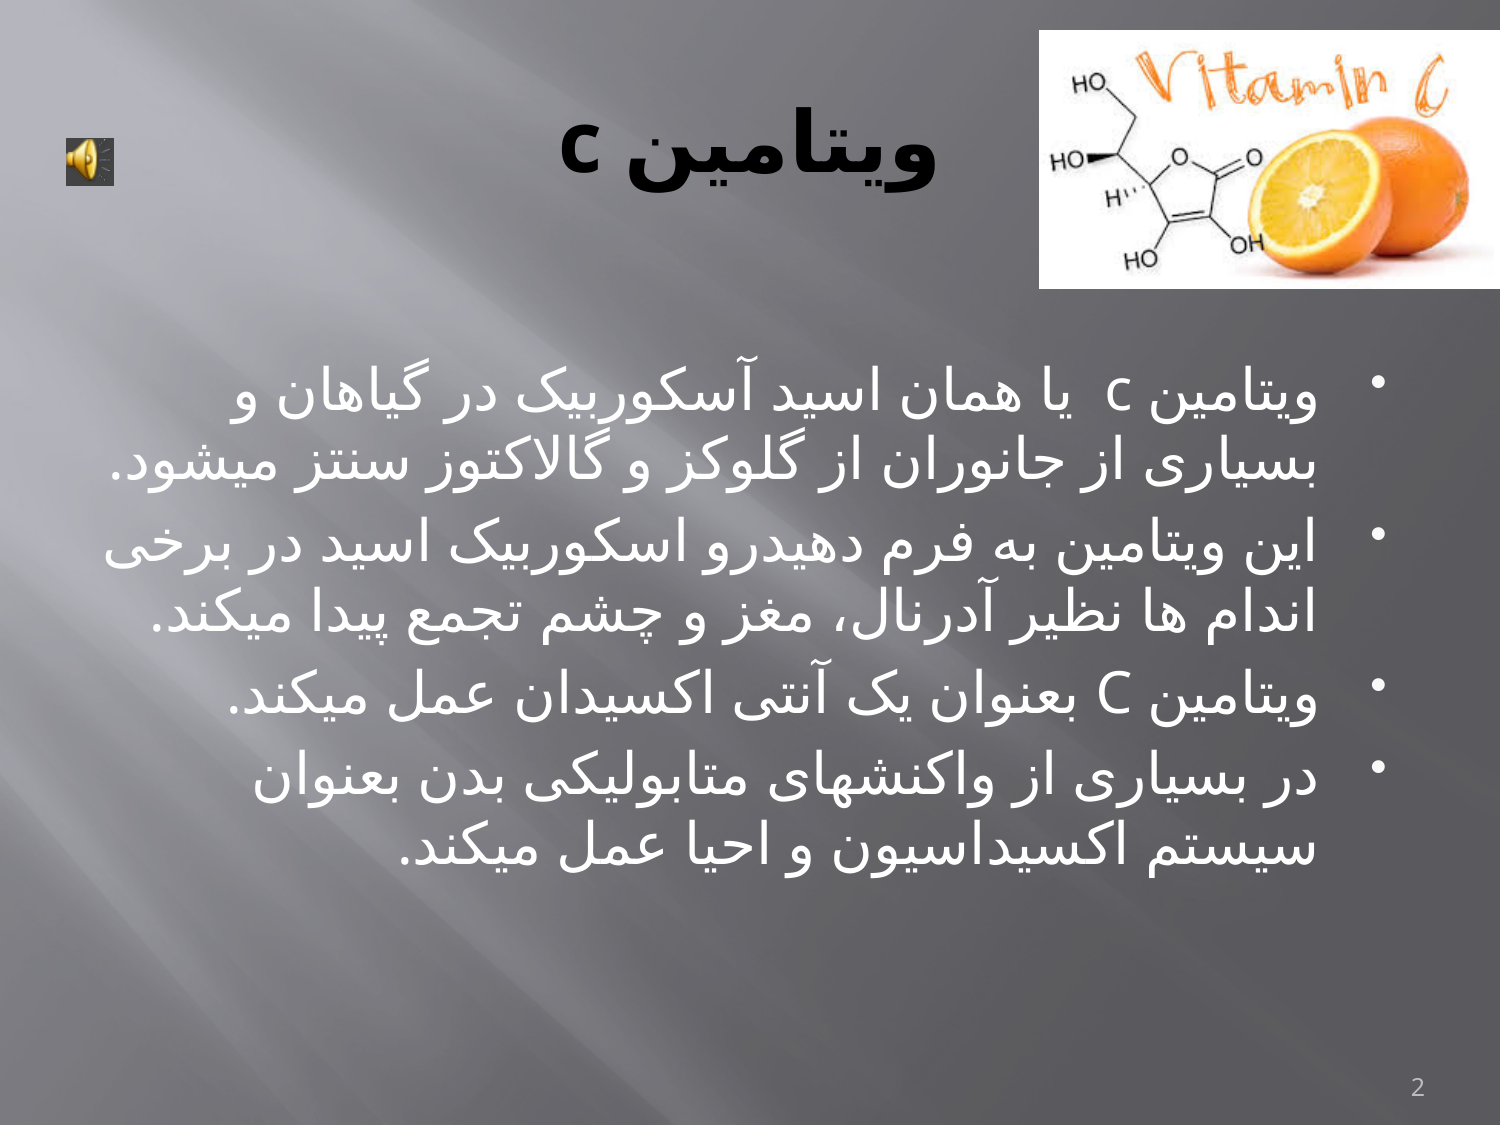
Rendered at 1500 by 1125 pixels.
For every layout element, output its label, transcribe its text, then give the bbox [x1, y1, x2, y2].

list ویتامین c یا همان اسید آسکوربیک در گیاهان و بسیاری از جانوران از گلوکز و گالاکتوز سنتز میشود. این ویتامین به فرم دهیدرو اسکوربیک اسید در برخی اندام ها نظیر آدرنال، مغز و چشم تجمع پیدا میکند. ویتامین C بعنوان یک آنتی اکسیدان عمل میکند. در بسیاری از واکنشهای متابولیکی بدن بعنوان سیستم اکسیداسیون و احیا عمل میکند. [75, 262, 1425, 1035]
picture [1039, 30, 1500, 290]
title ویتامین c [75, 45, 1039, 233]
picture [64, 136, 116, 188]
slide_number 2 [1299, 1052, 1425, 1113]
